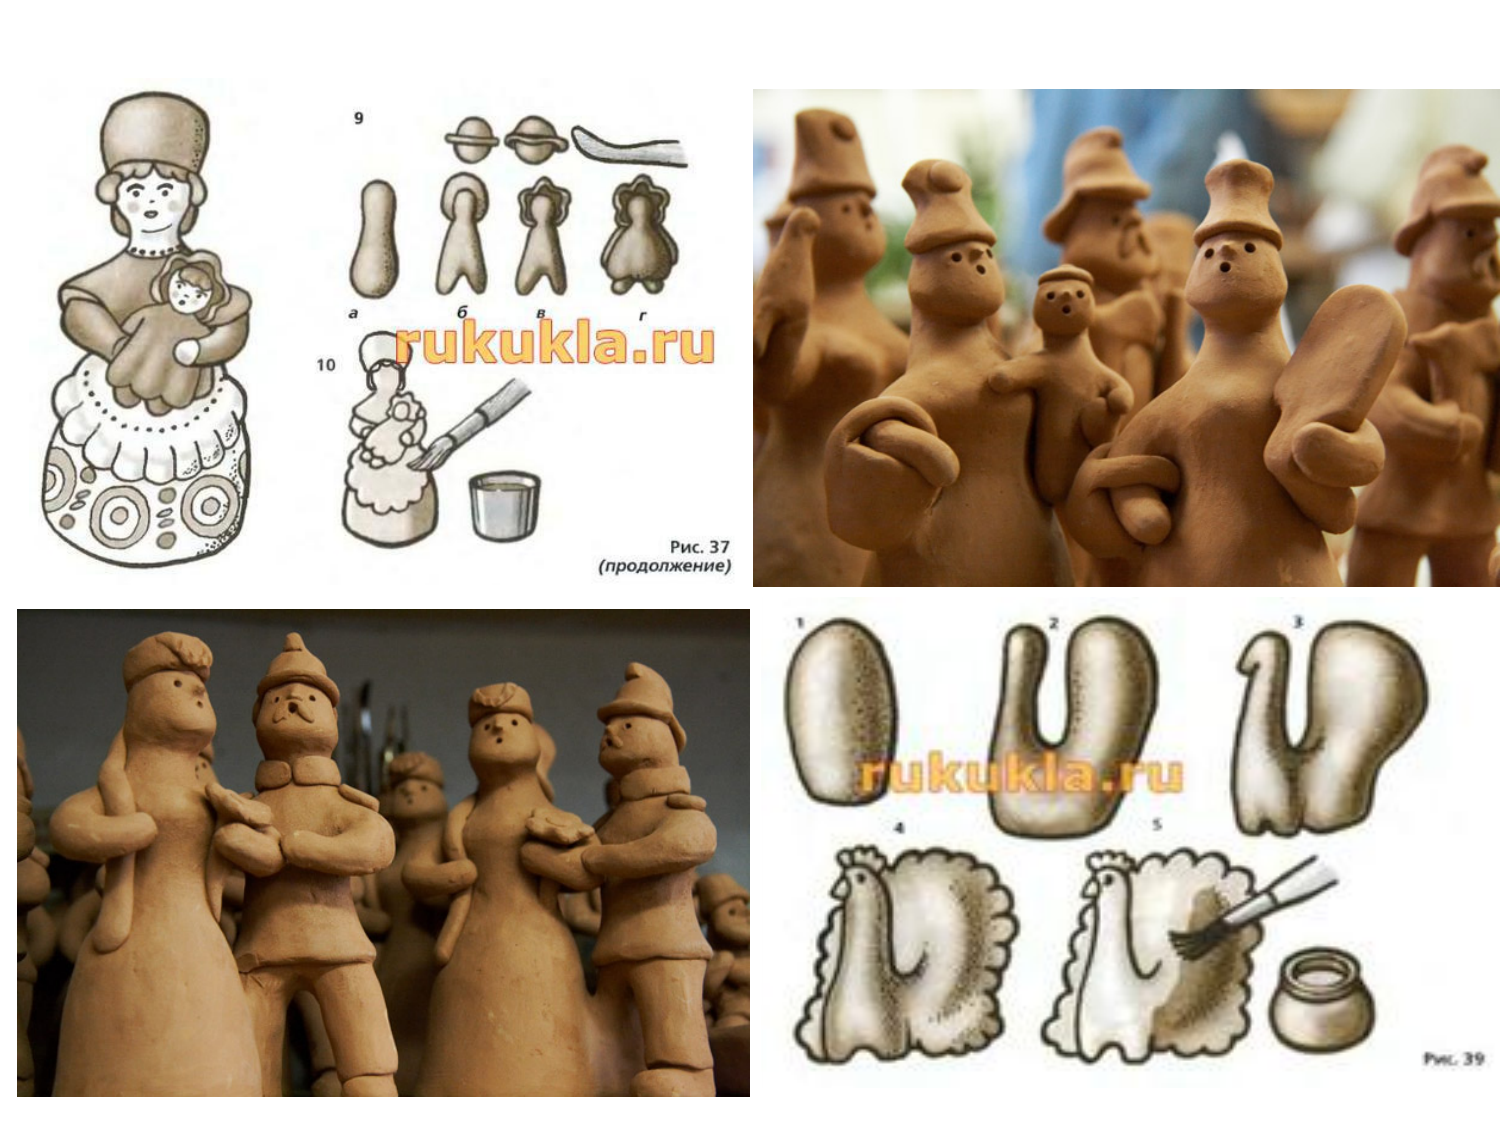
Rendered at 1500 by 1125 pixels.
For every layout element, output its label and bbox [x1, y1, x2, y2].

picture [761, 597, 1500, 1088]
picture [17, 609, 751, 1097]
picture [29, 77, 744, 585]
picture [753, 89, 1500, 587]
